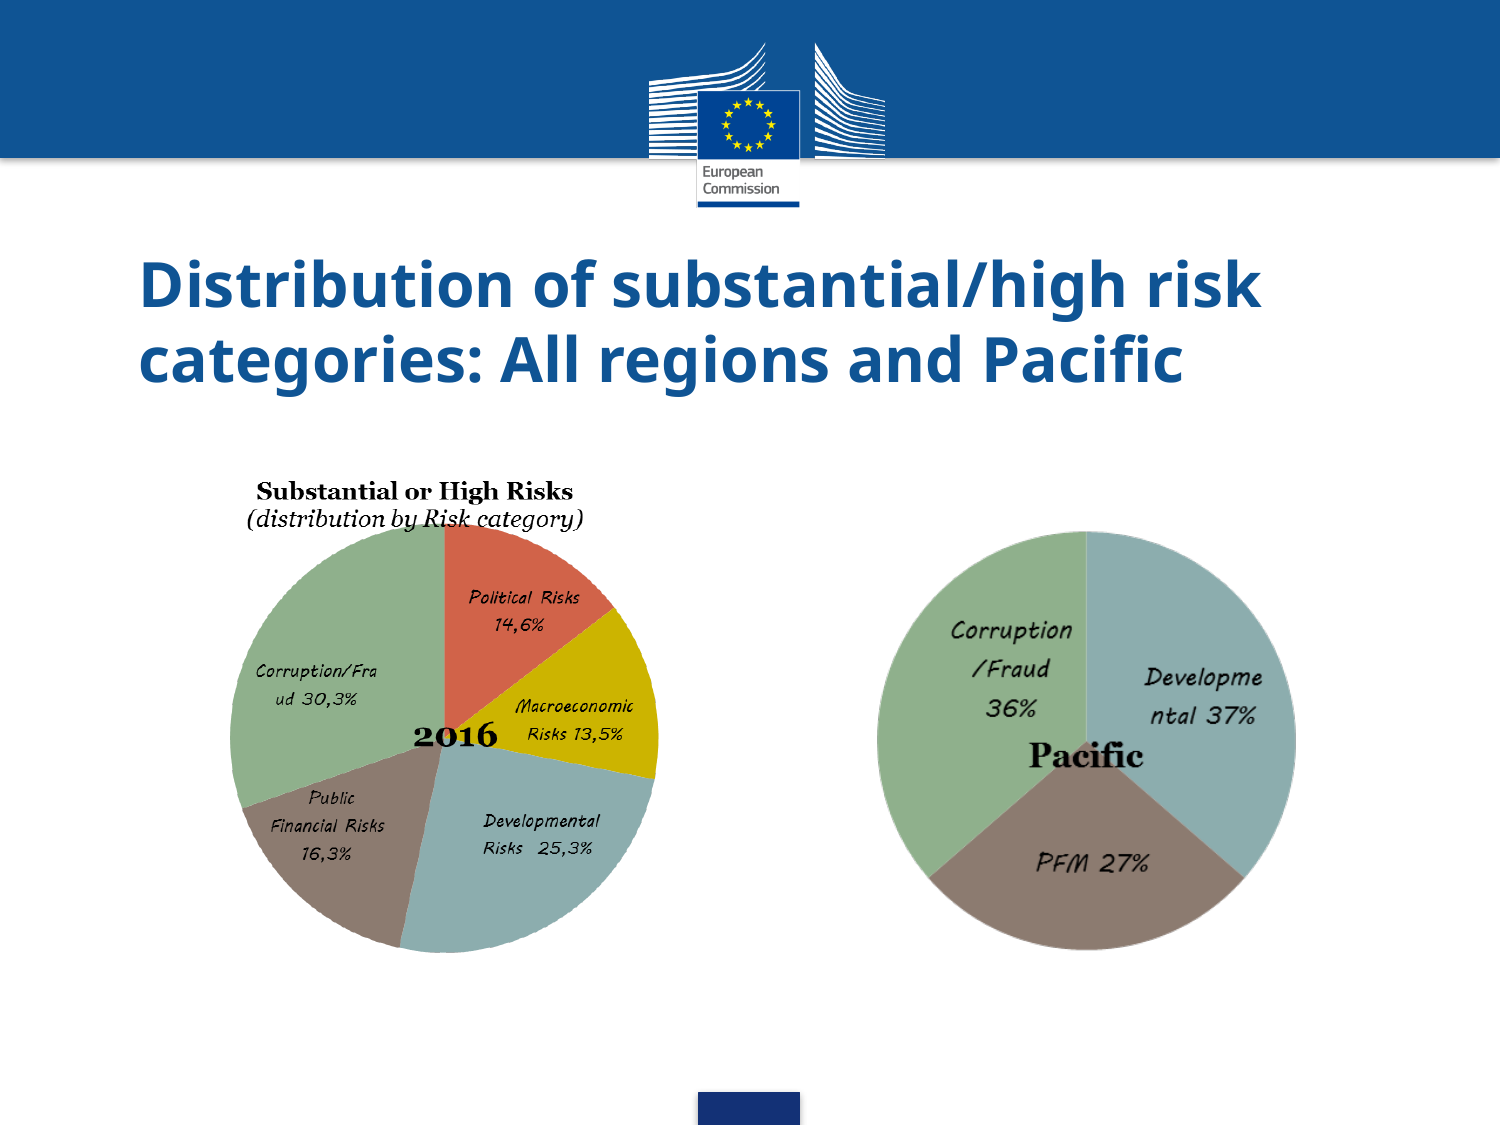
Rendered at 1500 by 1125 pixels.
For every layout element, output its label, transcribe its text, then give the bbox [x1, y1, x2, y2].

picture [649, 42, 885, 208]
title Distribution of substantial/high risk categories: All regions and Pacific [64, 243, 1416, 398]
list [100, 420, 774, 962]
picture [726, 444, 1447, 977]
